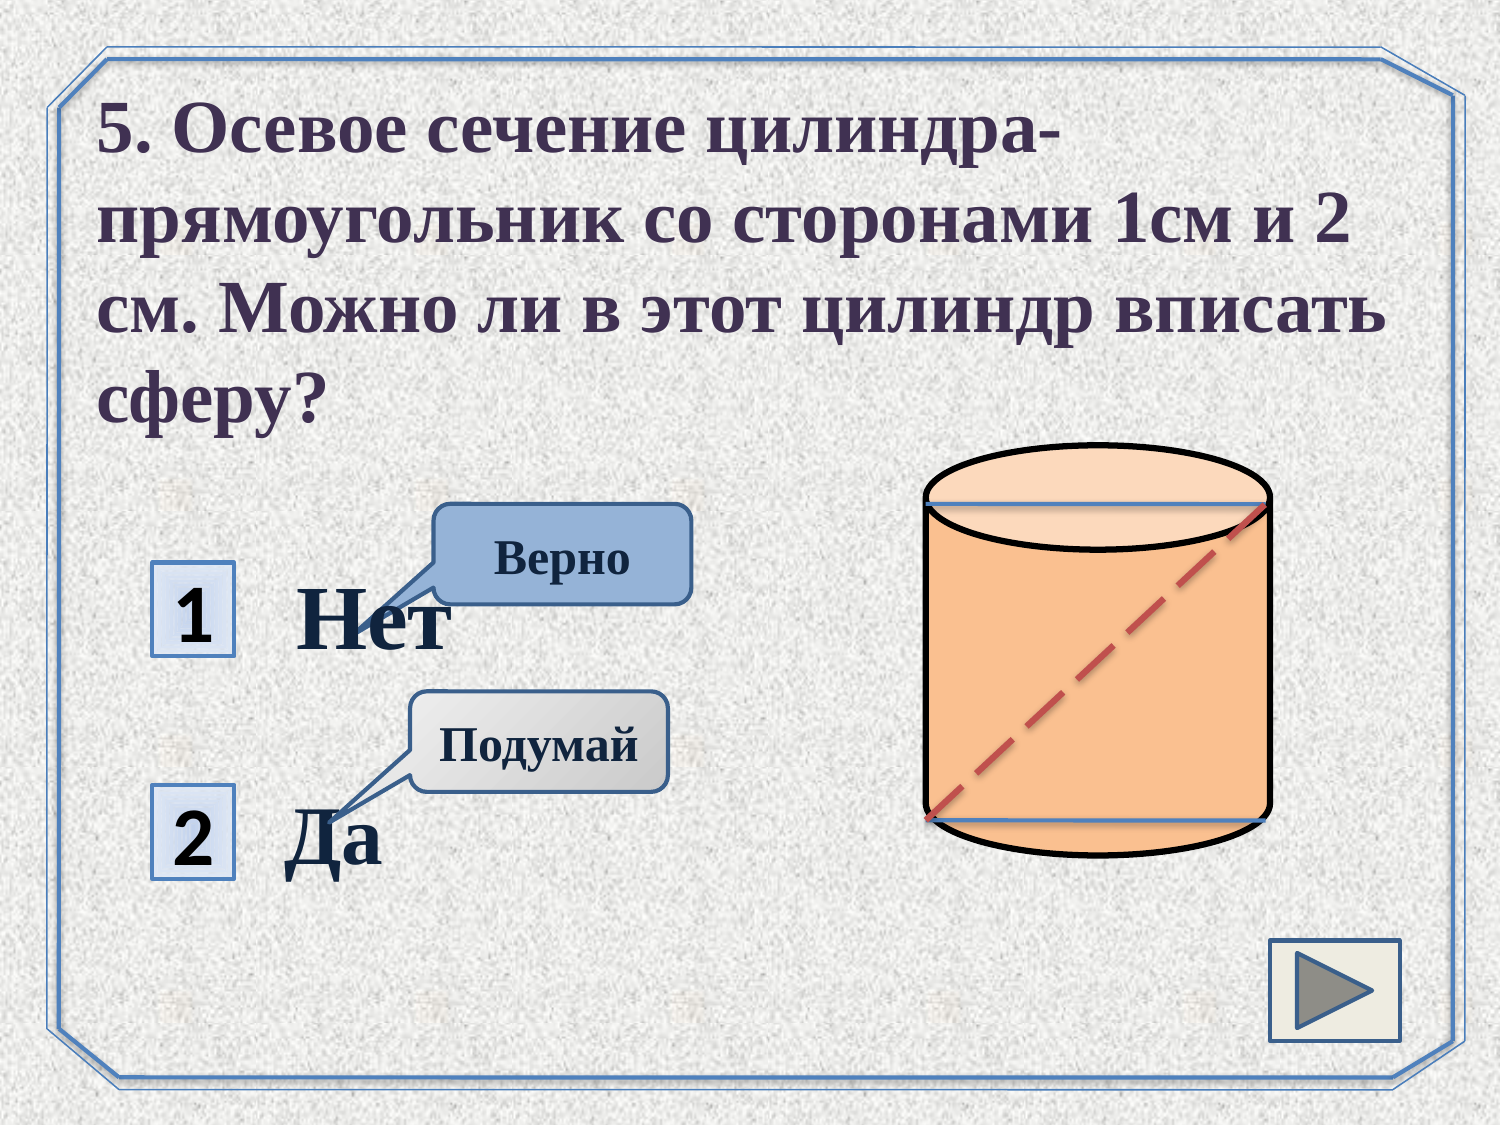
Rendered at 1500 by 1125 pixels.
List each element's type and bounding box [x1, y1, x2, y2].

text_box [925, 445, 1271, 856]
text_box [46, 46, 1466, 1091]
picture [0, 0, 1500, 1125]
